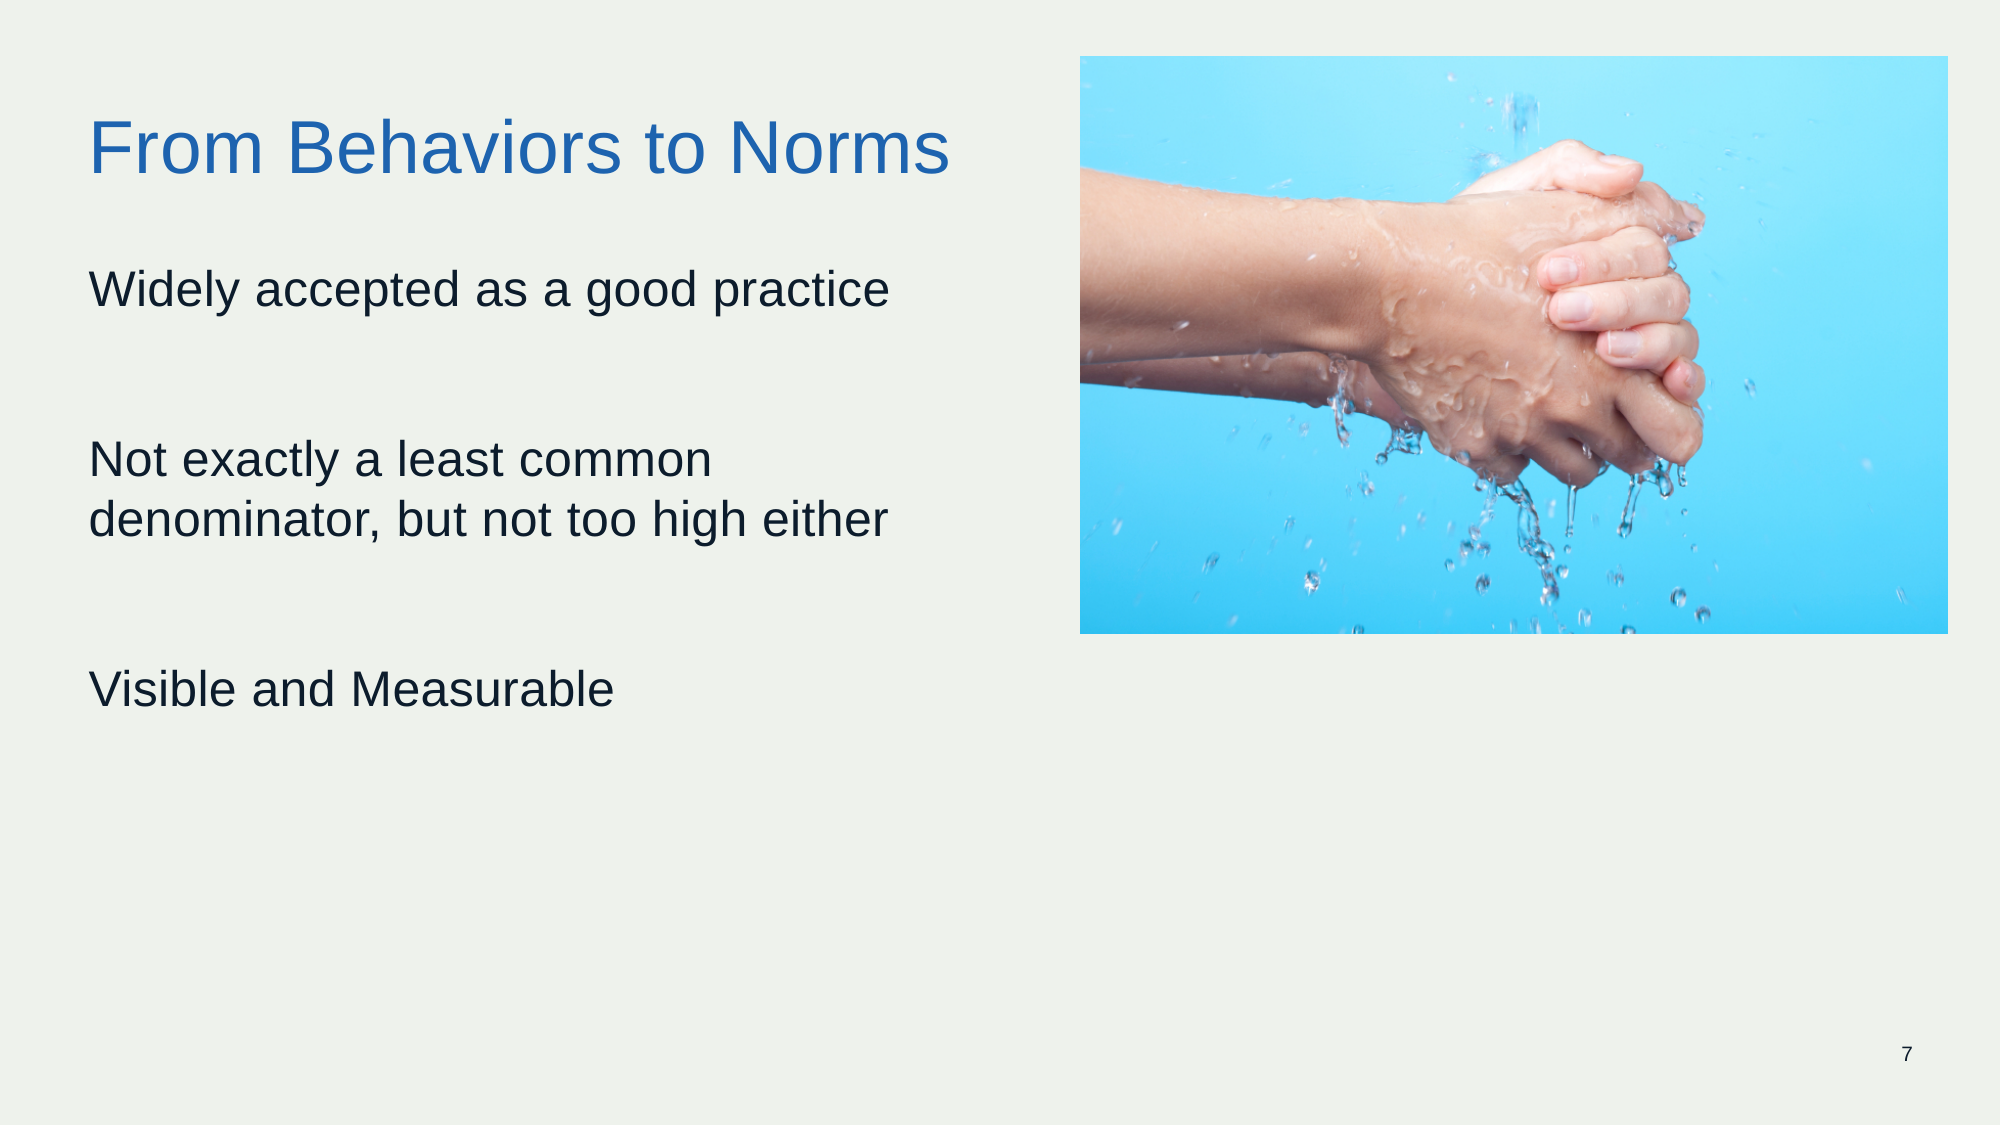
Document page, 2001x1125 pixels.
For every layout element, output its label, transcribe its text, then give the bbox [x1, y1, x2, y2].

picture [1080, 56, 1948, 634]
list Widely accepted as a good practice Not exactly a least common denominator, but not too high either Visible and Measurable [88, 256, 1000, 879]
title From Behaviors to Norms [88, 93, 1080, 182]
slide_number 7 [1463, 1040, 1913, 1069]
